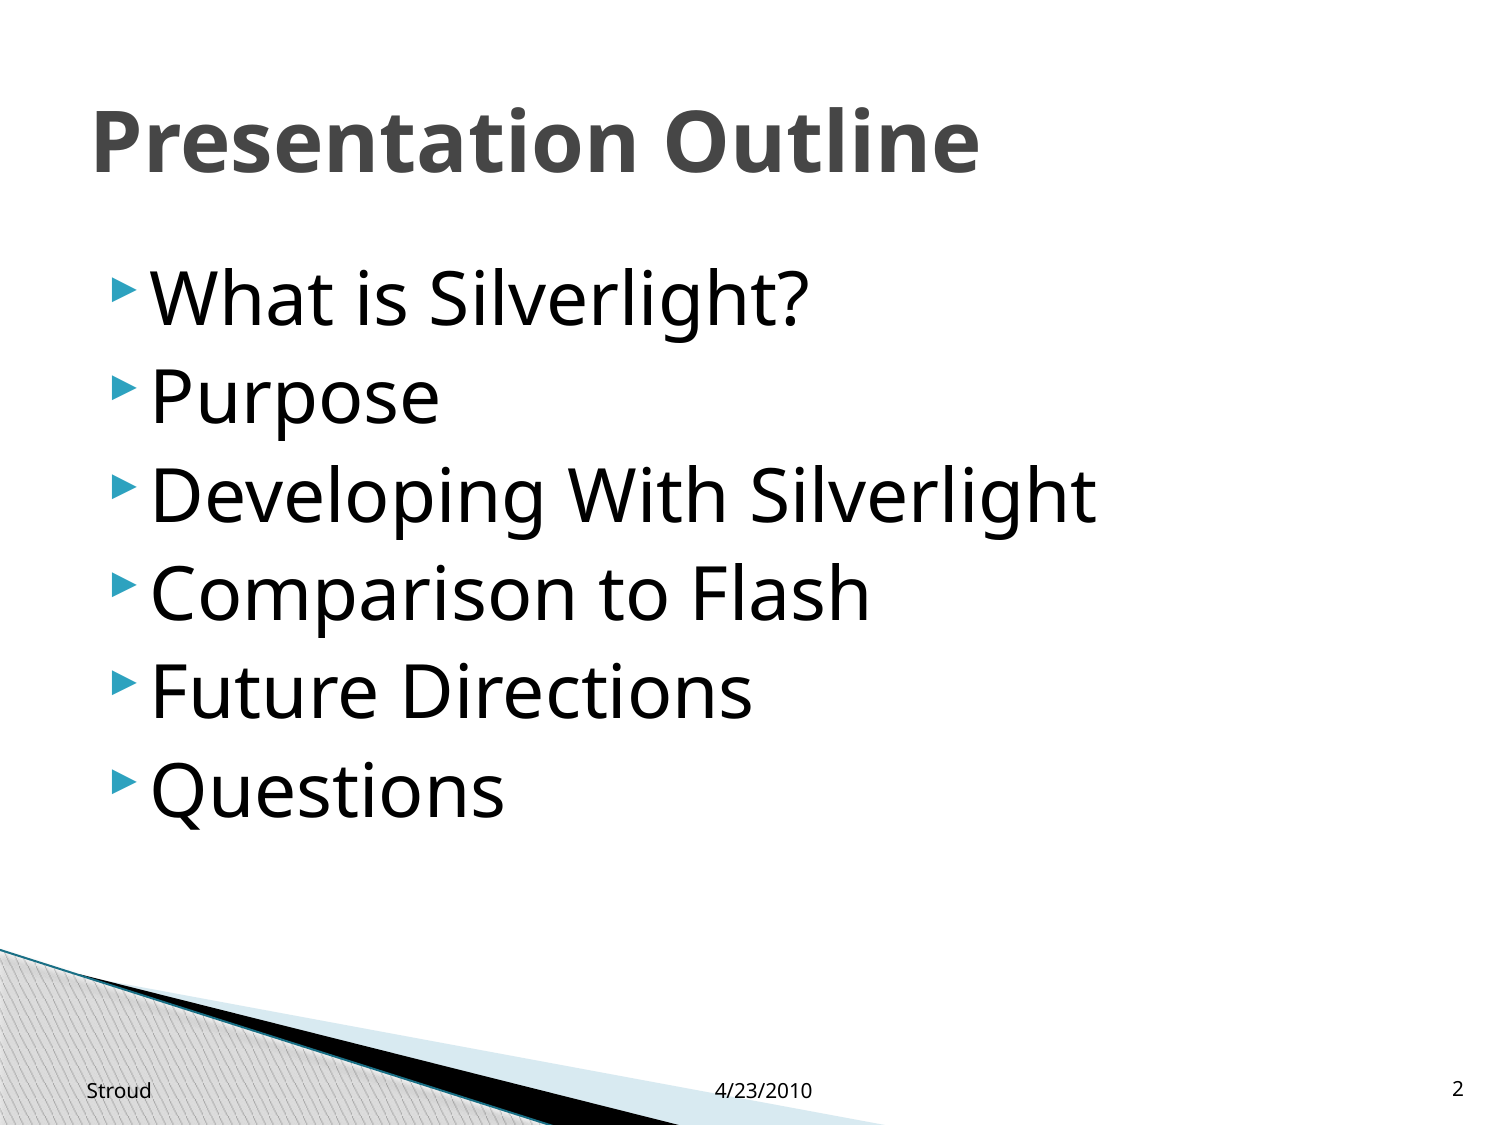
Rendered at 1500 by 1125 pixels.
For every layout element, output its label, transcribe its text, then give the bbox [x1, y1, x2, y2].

slide_number 2 [1418, 1051, 1479, 1112]
footer Stroud [62, 1050, 167, 1110]
list What is Silverlight? Purpose Developing With Silverlight Comparison to Flash Future Directions Questions [75, 243, 1425, 986]
title Presentation Outline [75, 45, 1425, 233]
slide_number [699, 1050, 847, 1110]
